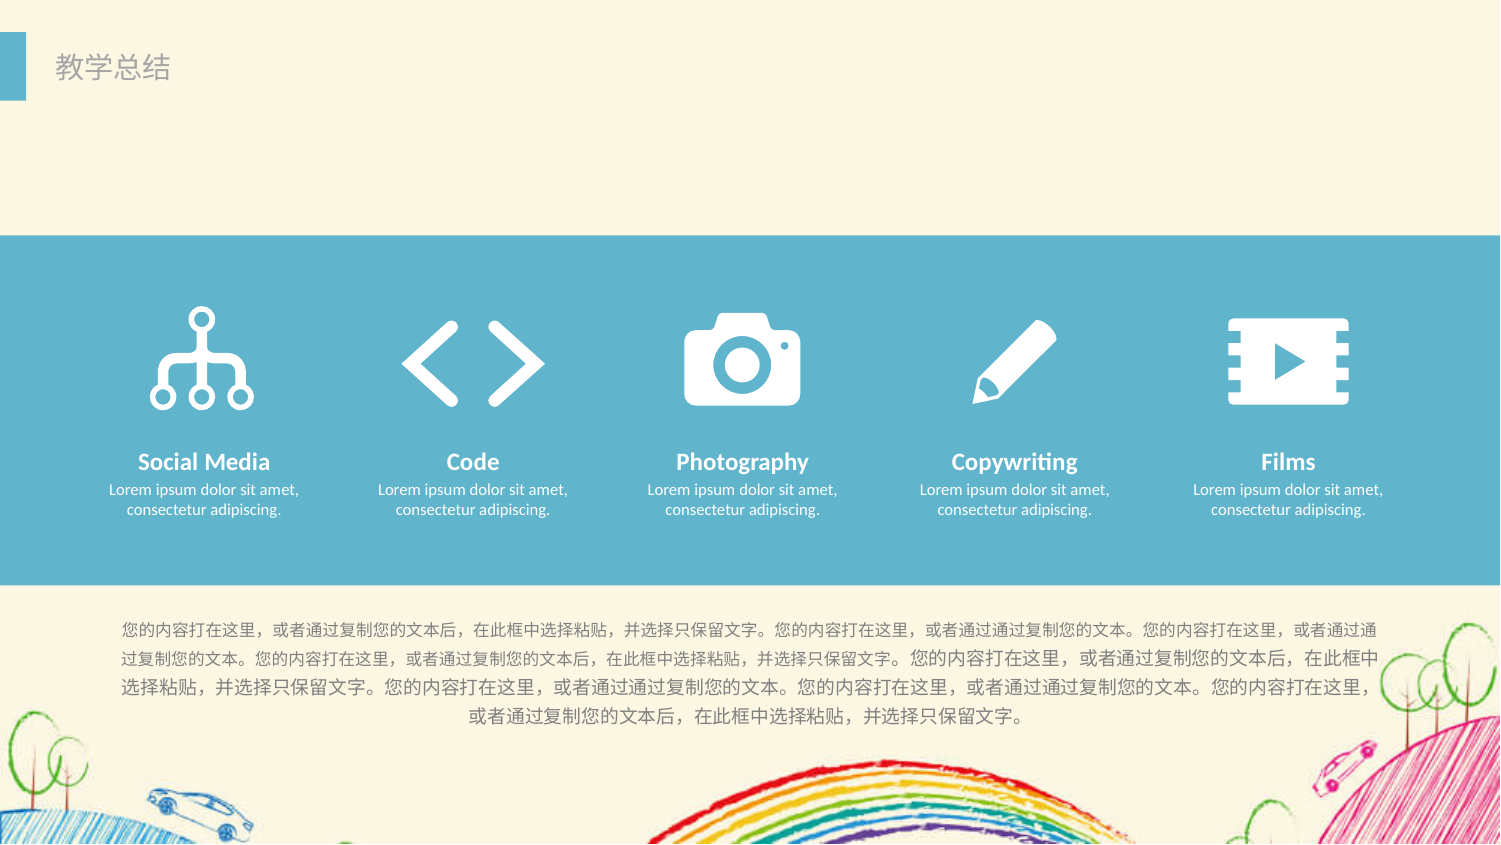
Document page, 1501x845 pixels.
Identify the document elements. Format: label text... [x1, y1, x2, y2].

text_box Social Media Lorem ipsum dolor sit amet, consectetur adipiscing. [91, 437, 317, 529]
picture [0, 586, 1500, 844]
text_box Films Lorem ipsum dolor sit amet, consectetur adipiscing. [1173, 437, 1404, 529]
text_box Code Lorem ipsum dolor sit amet, consectetur adipiscing. [361, 437, 585, 529]
text_box 教学总结 [43, 43, 184, 91]
text_box [488, 320, 546, 407]
text_box Copywriting Lorem ipsum dolor sit amet, consectetur adipiscing. [900, 437, 1130, 529]
text_box 您的内容打在这里，或者通过复制您的文本后，在此框中选择粘贴，并选择只保留文字。您的内容打在这里，或者通过通过复制您的文本。您的内容打在这里，或者通过通过复制您的文本。您的内容打在这里，或者通过复制您的文本后，在此框中选择粘贴，并选择只保留文字。您的内容打在这里，或者通过复制您的文本后，在此框中选择粘贴，并选择只保留文字。您的内容打在这里，或者通过通过复制您的文本。您的内容打在这里，或者通过通过复制您的文本。您的内容打在这里，或者通过复制您的文本后，在此框中选择粘贴，并选择只保留文字。 [99, 606, 1401, 741]
text_box [0, 234, 1501, 586]
text_box [0, 31, 27, 102]
text_box [684, 312, 801, 406]
text_box [972, 320, 1057, 404]
text_box [401, 320, 458, 407]
picture [0, 0, 1500, 234]
text_box Photography Lorem ipsum dolor sit amet, consectetur adipiscing. [629, 437, 857, 529]
text_box [149, 306, 254, 411]
text_box [1228, 318, 1349, 405]
